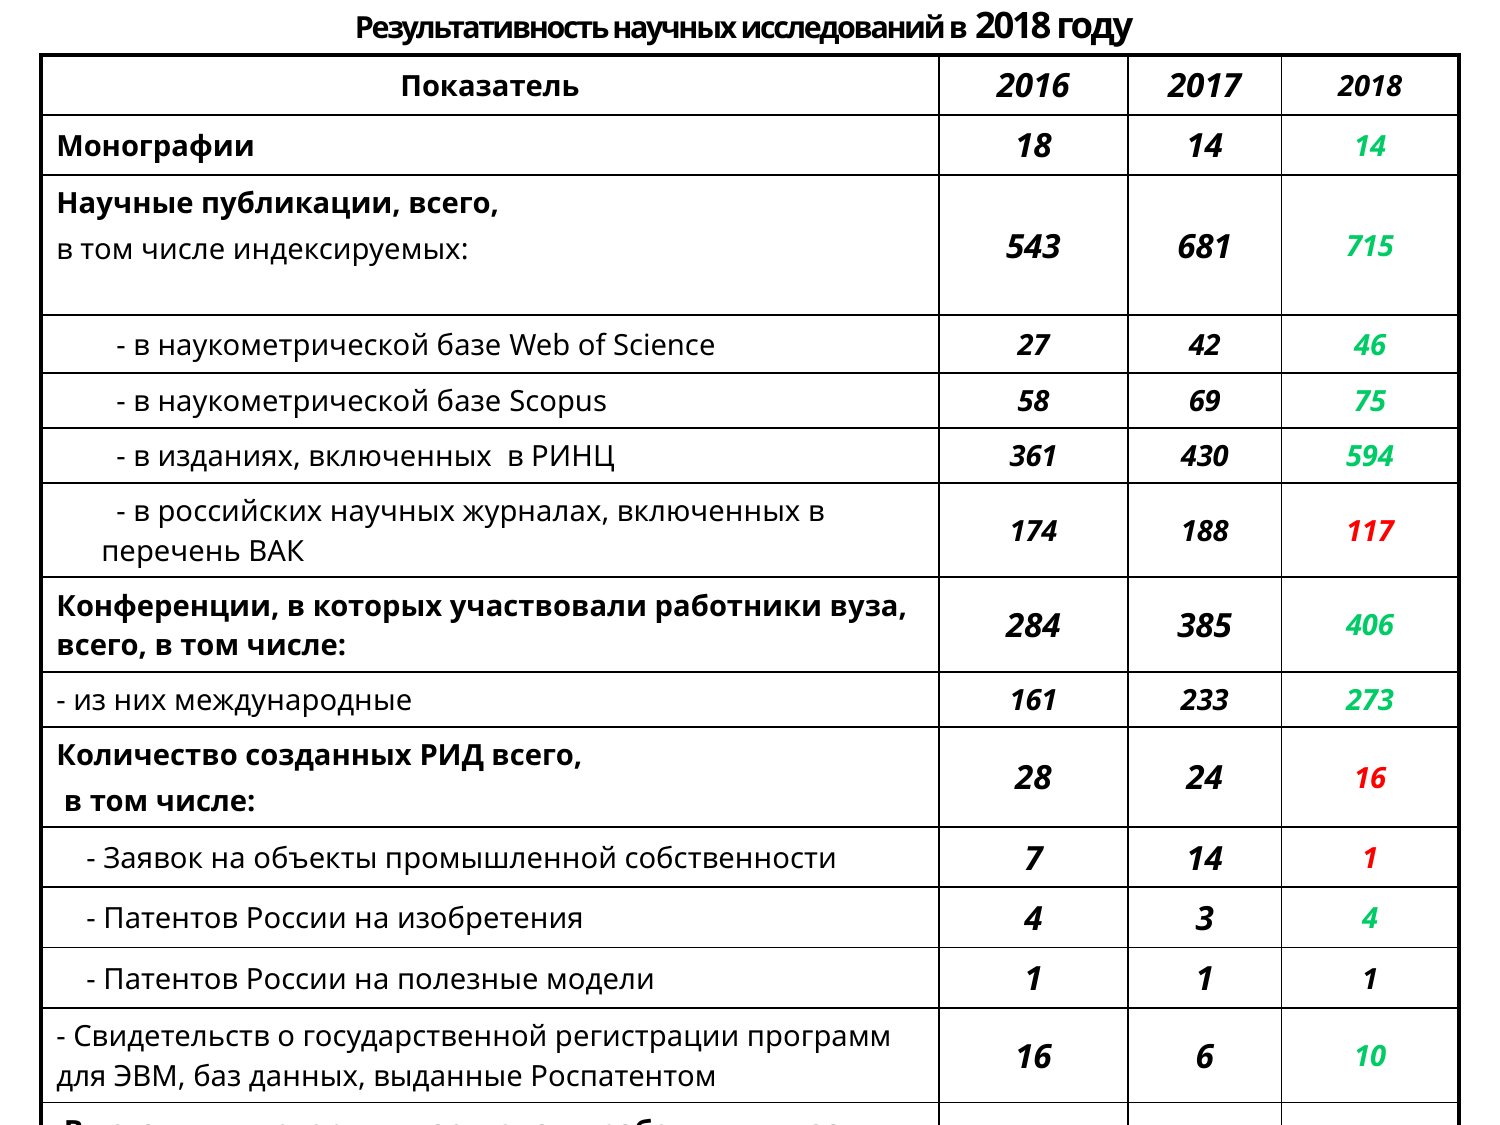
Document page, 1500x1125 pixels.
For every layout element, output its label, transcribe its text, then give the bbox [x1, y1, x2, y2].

table_cell 233 [1129, 673, 1281, 726]
table_cell 1 [1129, 948, 1281, 1007]
table_cell 16 [940, 1009, 1127, 1102]
table_cell 543 [940, 176, 1127, 314]
table_cell 406 [1282, 578, 1457, 671]
table_cell 715 [1282, 176, 1457, 314]
table_cell - в наукометрической базе Web of Science [43, 316, 938, 372]
table_header Показатель [43, 57, 938, 114]
table_cell 430 [1129, 429, 1281, 482]
table_cell 18 [940, 116, 1127, 174]
table_cell 44 [940, 1103, 1127, 1125]
table_cell 174 [940, 484, 1127, 576]
table_cell 117 [1282, 484, 1457, 576]
table_cell 27 [940, 316, 1127, 372]
table_cell 14 [1129, 116, 1281, 174]
table_cell 361 [940, 429, 1127, 482]
table_cell Конференции, в которых участвовали работники вуза, всего, в том числе: [43, 578, 938, 671]
table_cell 3 [1129, 888, 1281, 947]
title Результативность научных исследований в 2018 году [29, 0, 1459, 55]
table_cell 14 [1129, 828, 1281, 886]
table_cell 1 [940, 948, 1127, 1007]
table_cell 594 [1282, 429, 1457, 482]
table_cell 4 [940, 888, 1127, 947]
table_header 2018 [1282, 57, 1457, 114]
table_cell - Патентов России на изобретения [43, 888, 938, 947]
table_cell Количество созданных РИД всего, в том числе: [43, 728, 938, 826]
table_cell - Патентов России на полезные модели [43, 948, 938, 1007]
table_cell - в изданиях, включенных в РИНЦ [43, 429, 938, 482]
table_cell - в наукометрической базе Scopus [43, 374, 938, 427]
table_cell - Заявок на объекты промышленной собственности [43, 828, 938, 886]
table_cell 1 [1282, 828, 1457, 886]
table_cell Монографии [43, 116, 938, 174]
table_cell 188 [1129, 484, 1281, 576]
table_cell 16 [1282, 728, 1457, 826]
table_cell 385 [1129, 578, 1281, 671]
table_cell 7 [940, 828, 1127, 886]
table_cell 14 [1282, 116, 1457, 174]
table_cell Научные публикации, всего, в том числе индексируемых: [43, 176, 938, 314]
table_cell 681 [1129, 176, 1281, 314]
table_cell - Свидетельств о государственной регистрации программ для ЭВМ, баз данных, выданные Роспатентом [43, 1009, 938, 1102]
table_cell 46 [1282, 316, 1457, 372]
table_cell 1 [1282, 948, 1457, 1007]
table_cell 75 [1282, 374, 1457, 427]
table_cell 58 [940, 374, 1127, 427]
table_cell 6 [1129, 1009, 1281, 1102]
table_cell Выставки, в которых участвовали работники вуза, всего [43, 1103, 938, 1125]
table_cell 69 [1129, 374, 1281, 427]
table_cell 284 [940, 578, 1127, 671]
table_cell 4 [1282, 888, 1457, 947]
table_cell 24 [1129, 728, 1281, 826]
table_cell 10 [1282, 1009, 1457, 1102]
table_header 2016 [940, 57, 1127, 114]
table_cell - в российских научных журналах, включенных в перечень ВАК [43, 484, 938, 576]
table_cell 13 [1282, 1103, 1457, 1125]
table_cell - из них международные [43, 673, 938, 726]
table_header 2017 [1129, 57, 1281, 114]
table_cell 29 [1129, 1103, 1281, 1125]
table_cell 28 [940, 728, 1127, 826]
table_cell 42 [1129, 316, 1281, 372]
table_cell 273 [1282, 673, 1457, 726]
table_cell 161 [940, 673, 1127, 726]
